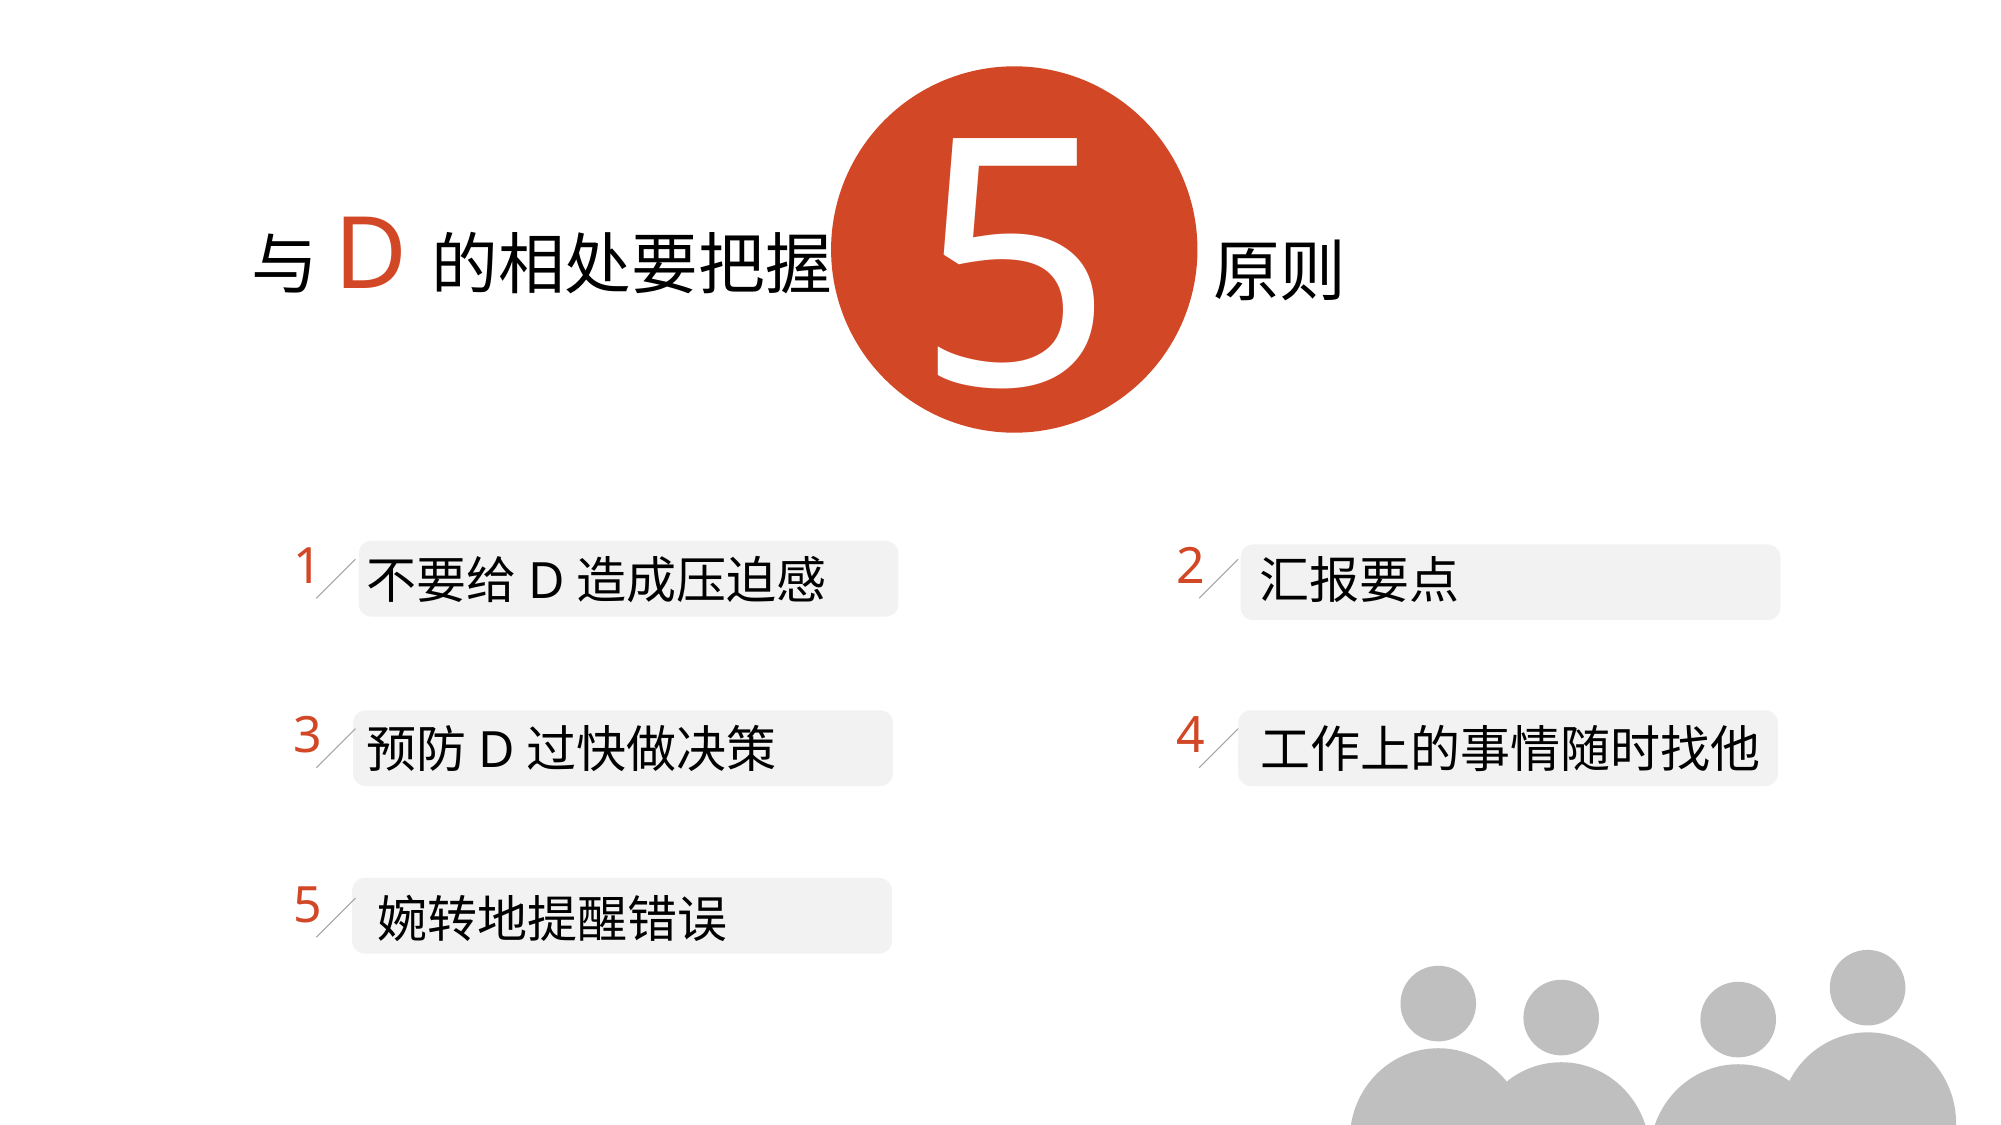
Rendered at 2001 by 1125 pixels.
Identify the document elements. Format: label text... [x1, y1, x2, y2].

text_box [1699, 980, 1778, 1059]
text_box 原则 [1198, 221, 1362, 317]
text_box [1653, 1063, 1823, 1125]
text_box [1161, 526, 1781, 621]
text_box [831, 32, 1198, 467]
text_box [278, 864, 892, 956]
text_box 与D的相处要把握 [236, 181, 831, 317]
text_box [1349, 1047, 1507, 1125]
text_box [278, 526, 899, 617]
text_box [1161, 695, 1779, 787]
text_box [1399, 964, 1478, 1043]
text_box [1828, 948, 1907, 1027]
text_box [1476, 1061, 1647, 1125]
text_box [278, 695, 893, 787]
text_box [1789, 1031, 1958, 1125]
text_box [1522, 978, 1601, 1057]
